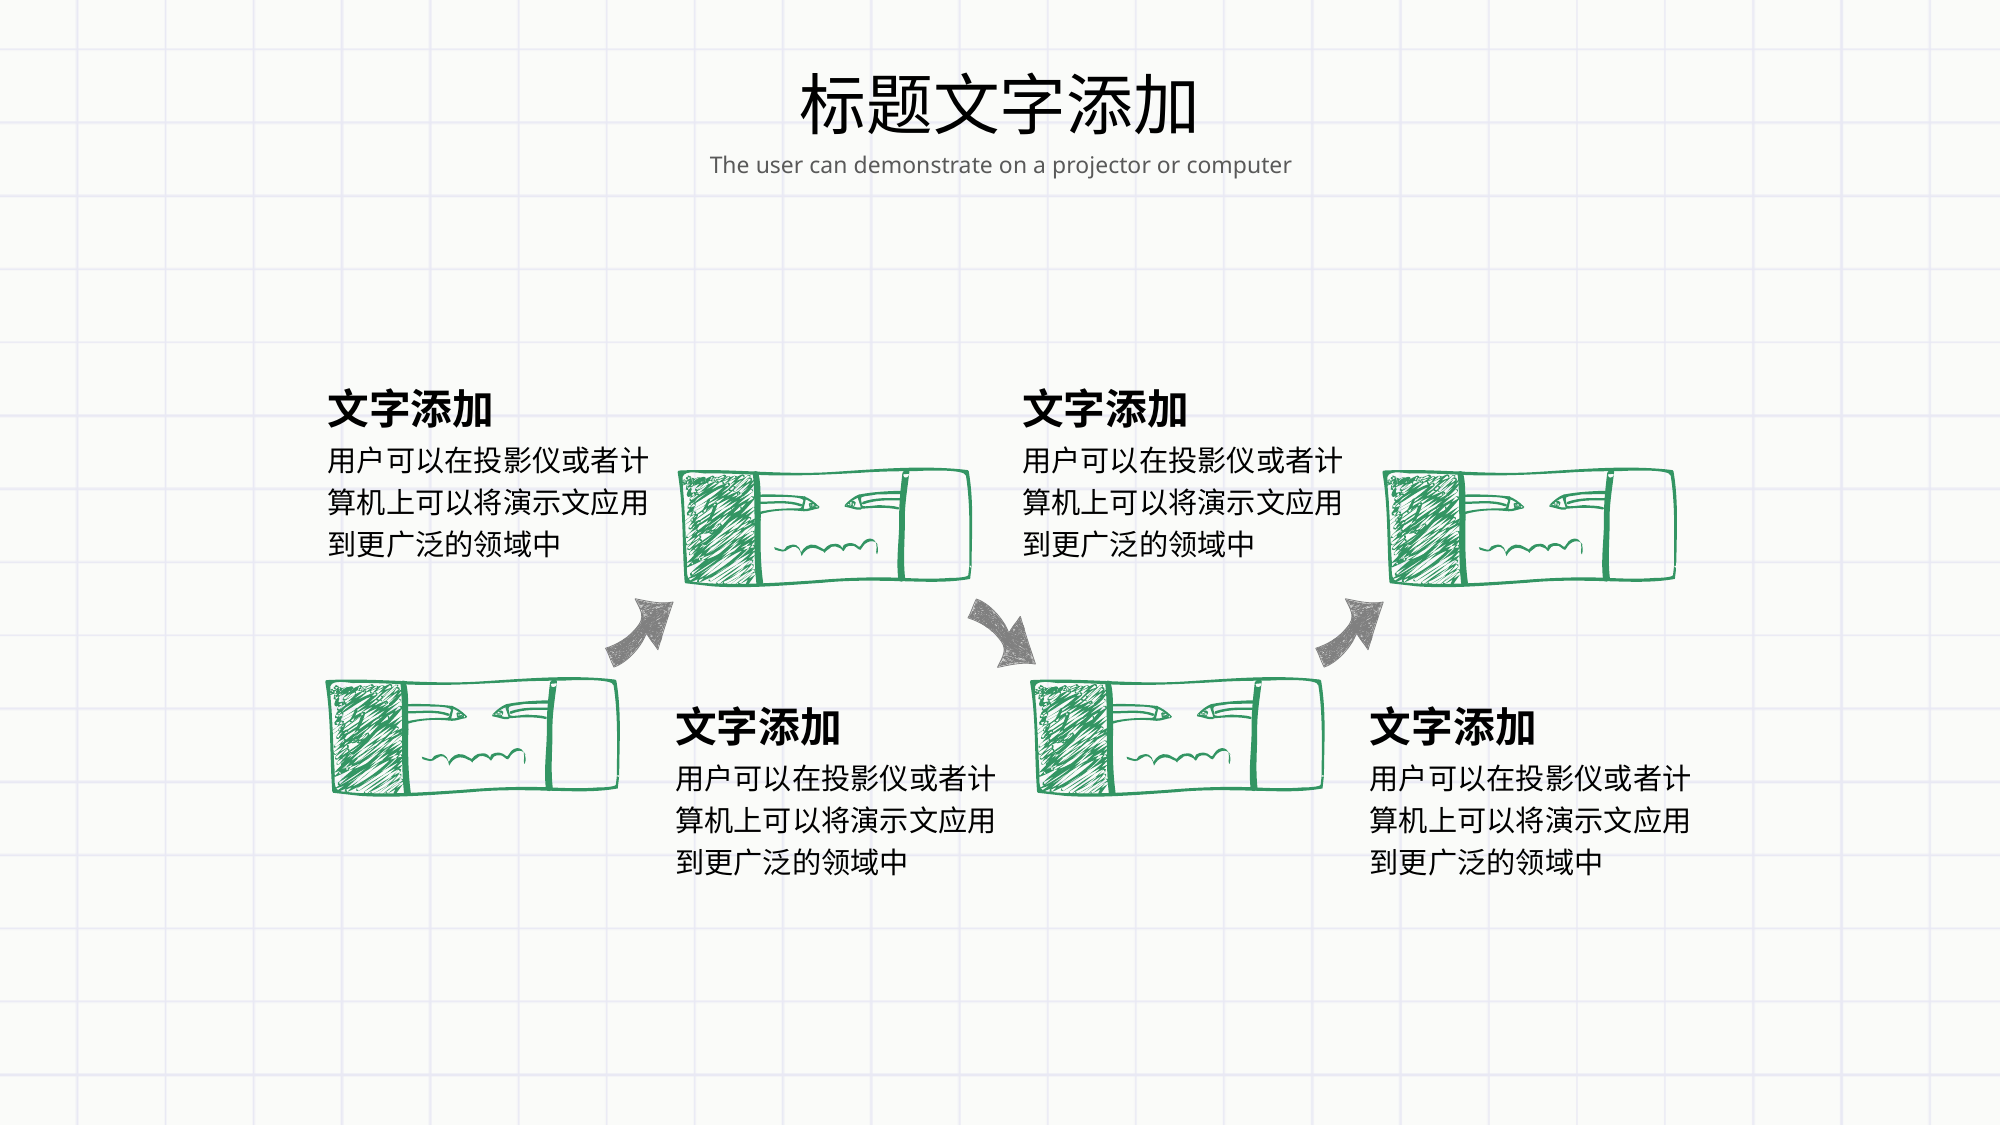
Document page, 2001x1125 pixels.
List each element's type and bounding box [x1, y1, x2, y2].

text_box [1315, 598, 1384, 668]
text_box [319, 454, 1680, 809]
text_box [1355, 683, 1735, 889]
text_box [604, 598, 674, 668]
text_box [582, 55, 1421, 186]
text_box [660, 683, 1040, 889]
text_box [1007, 365, 1387, 571]
text_box [967, 598, 1036, 668]
text_box [312, 365, 693, 571]
